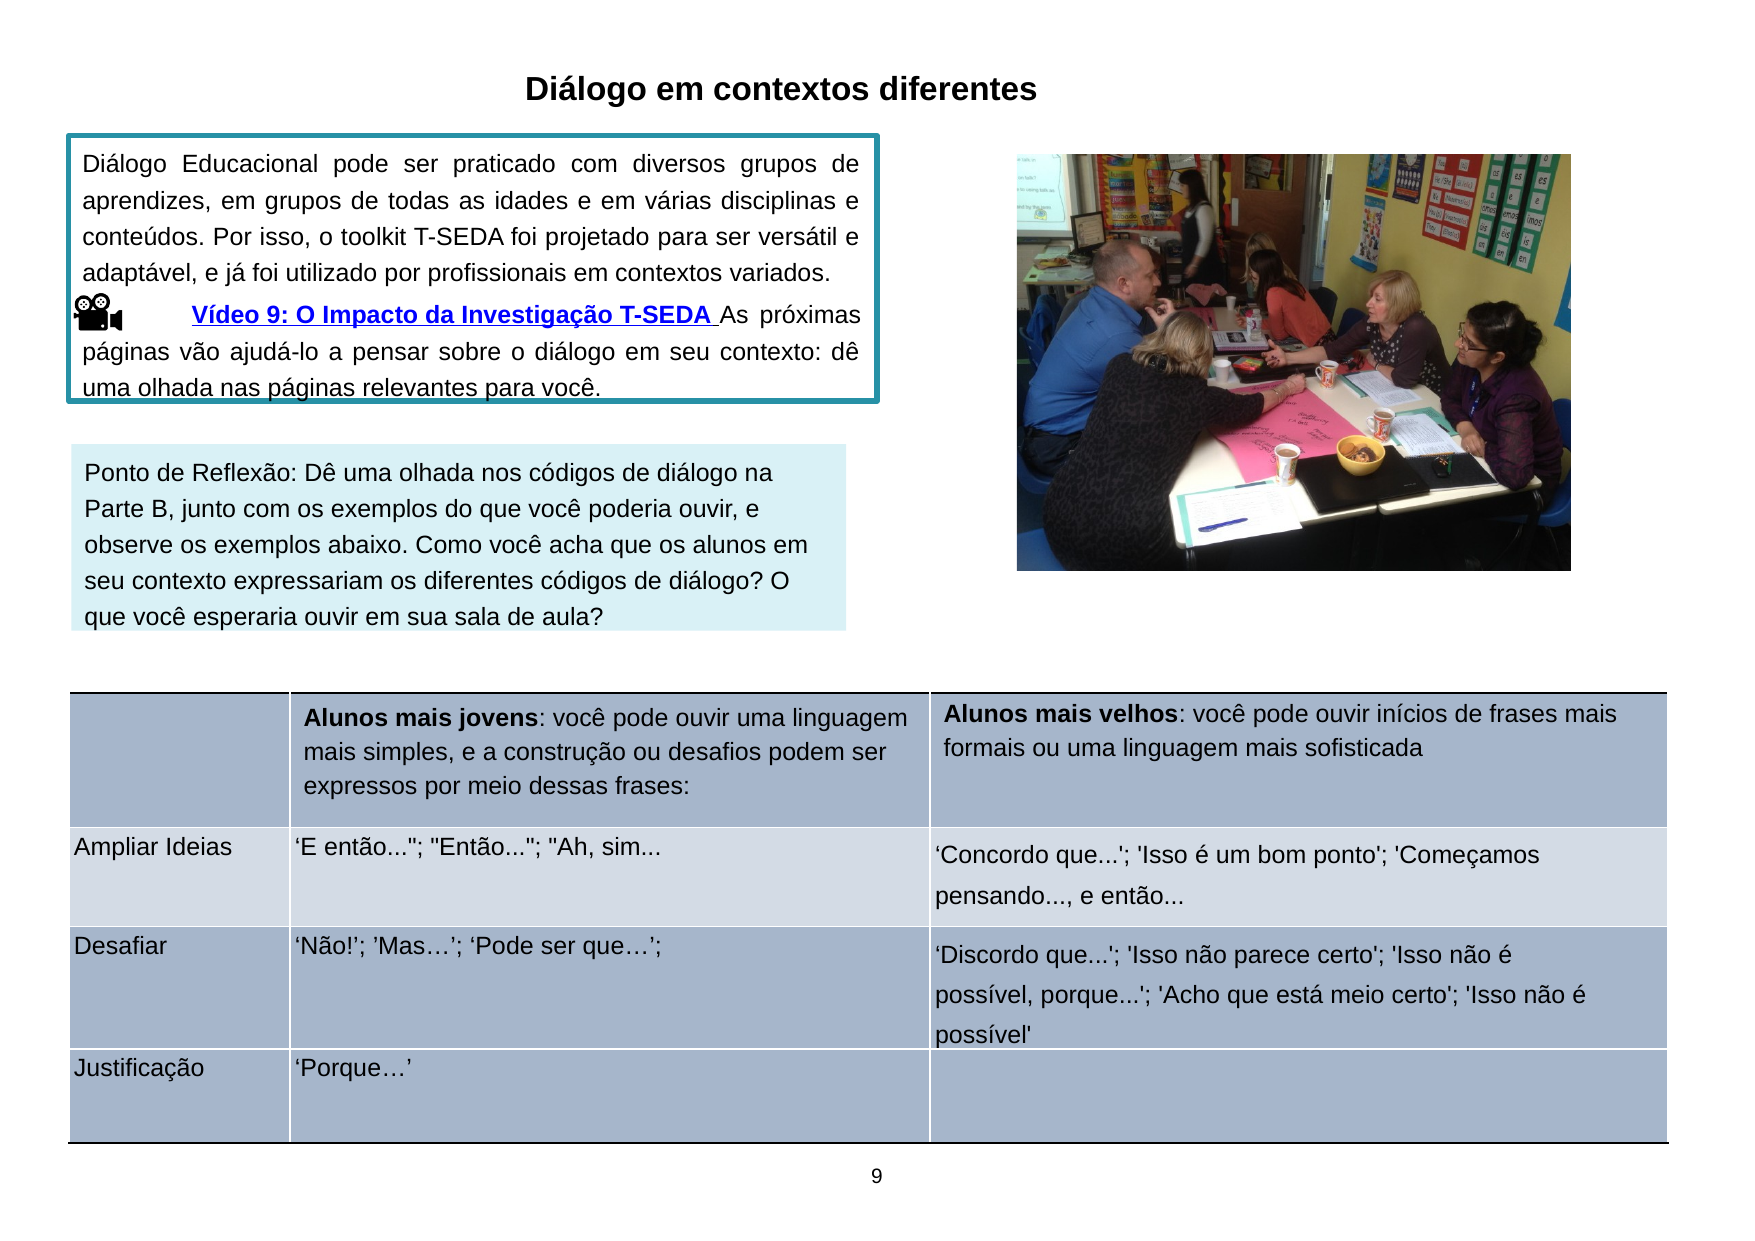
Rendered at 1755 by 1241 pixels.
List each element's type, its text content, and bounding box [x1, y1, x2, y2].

text_box 9 [866, 1162, 887, 1188]
table_cell ‘Não!’; ’Mas…’; ‘Pode ser que…’; [291, 927, 929, 1048]
table_cell Desafiar [70, 927, 289, 1048]
text_box [68, 282, 127, 341]
text_box [1016, 154, 1571, 571]
table_cell ‘Porque…’ [291, 1050, 929, 1142]
table_cell ‘Concordo que...'; 'Isso é um bom ponto'; 'Começamos pensando..., e então... [931, 828, 1667, 926]
table_cell [931, 1050, 1667, 1142]
table_header Alunos mais velhos: você pode ouvir inícios de frases mais formais ou uma linguagem mais sofisticada [931, 694, 1667, 827]
text_box Diálogo em contextos diferentes [523, 67, 1078, 108]
table_cell ‘Discordo que...'; 'Isso não parece certo'; 'Isso não é possível, porque...'; 'Acho que está meio certo'; 'Isso não é possível' [931, 927, 1667, 1048]
text_box Ponto de Reflexão: Dê uma olhada nos códigos de diálogo na Parte B, junto com os exemplos do que você poderia ouvir, e observe os exemplos abaixo. Como você acha que os alunos em seu contexto expressariam os diferentes códigos de diálogo? O que você esperaria ouvir em sua sala de aula? [71, 444, 847, 631]
table_cell ‘E então..."; "Então..."; "Ah, sim... [291, 828, 929, 926]
table_cell Ampliar Ideias [70, 828, 289, 926]
table_header Alunos mais jovens: você pode ouvir uma linguagem mais simples, e a construção ou desafios podem ser expressos por meio dessas frases: [291, 694, 929, 827]
table_header [70, 694, 289, 827]
text_box Diálogo Educacional pode ser praticado com diversos grupos de aprendizes, em grupos de todas as idades e em várias disciplinas e conteúdos. Por isso, o toolkit T-SEDA foi projetado para ser versátil e adaptável, e já foi utilizado por profissionais em contextos variados. Vídeo 9: O Impacto da Investigação T-SEDA As próximas páginas vão ajudá-lo a pensar sobre o diálogo em seu contexto: dê uma olhada nas páginas relevantes para você. [68, 135, 877, 402]
table_cell Justificação [70, 1050, 289, 1142]
